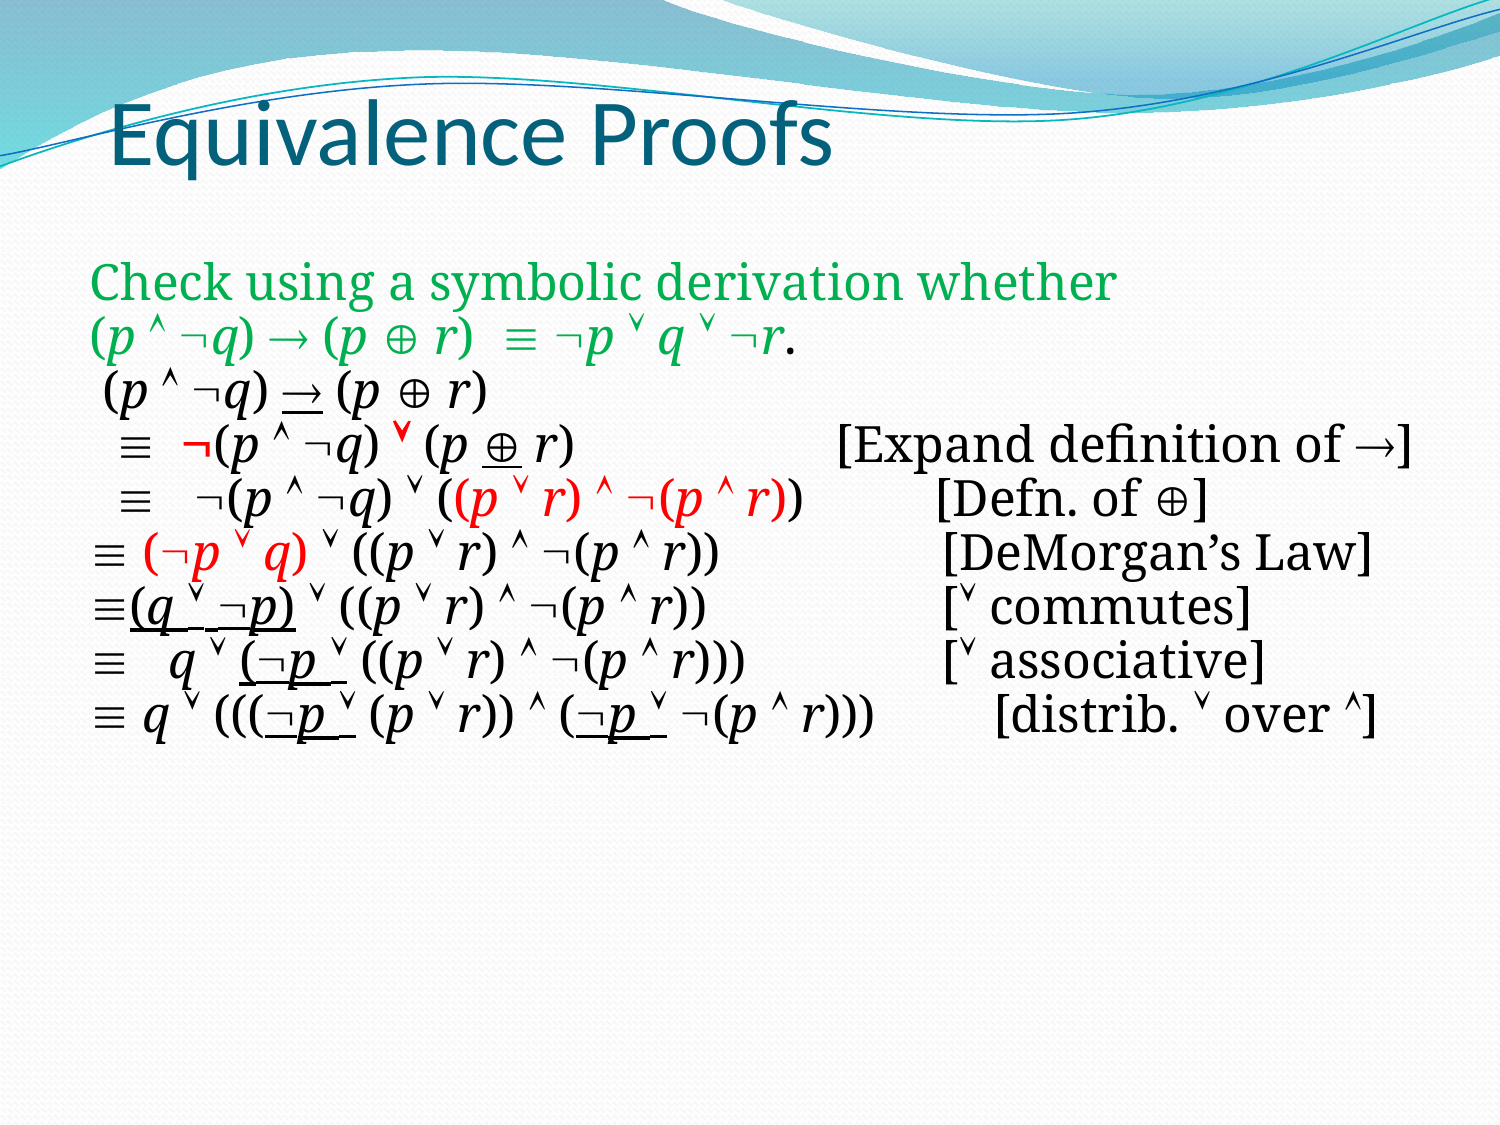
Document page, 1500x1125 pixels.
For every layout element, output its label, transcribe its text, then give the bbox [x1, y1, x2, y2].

title Equivalence Proofs [87, 62, 1438, 185]
text_box Check using a symbolic derivation whether (p  q)  (p  r)  p  q  r. (p  q)  (p  r)  (p  q)  (p  r) [Expand definition of ]  (p  q)  ((p  r)  (p  r)) [Defn. of ]  (p  q)  ((p  r)  (p  r)) [DeMorgan’s Law] (q  p)  ((p  r)  (p  r)) [ commutes]  q  (p  ((p  r)  (p  r))) [ associative]  q  (((p  (p  r))  (p  (p  r))) [distrib.  over ] [75, 249, 1463, 751]
